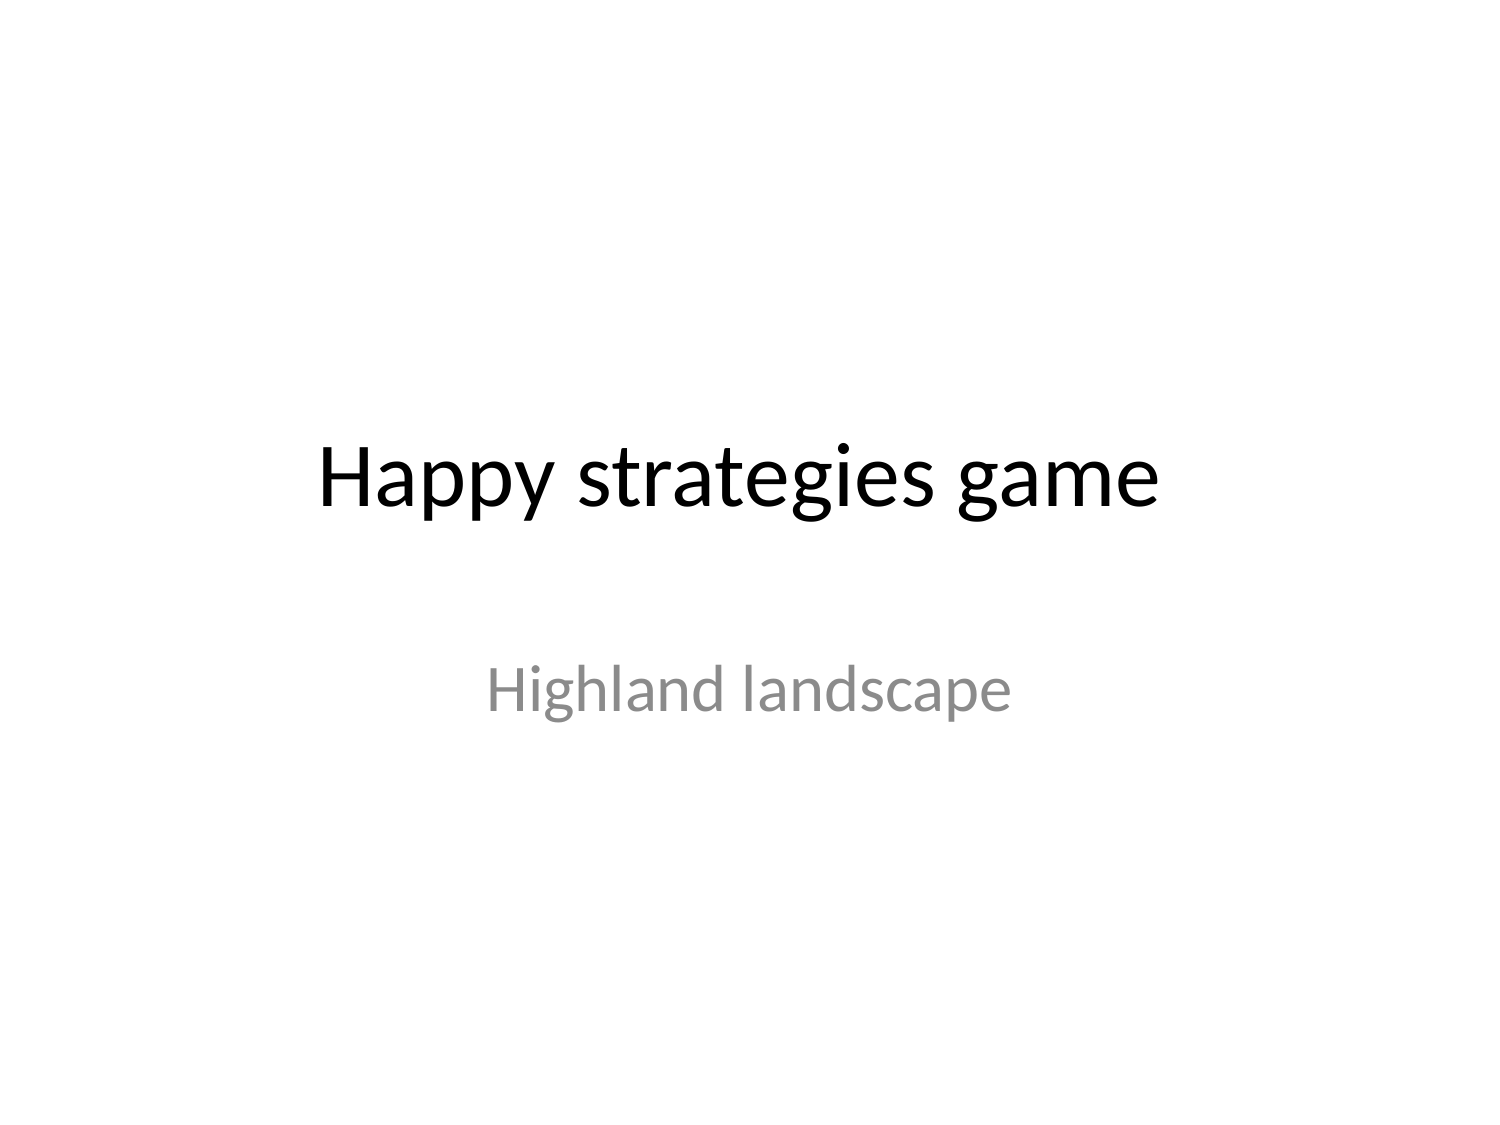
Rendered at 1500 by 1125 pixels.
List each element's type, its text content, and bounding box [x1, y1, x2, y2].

title Happy strategies game [112, 349, 1388, 591]
subtitle Highland landscape [225, 637, 1275, 925]
